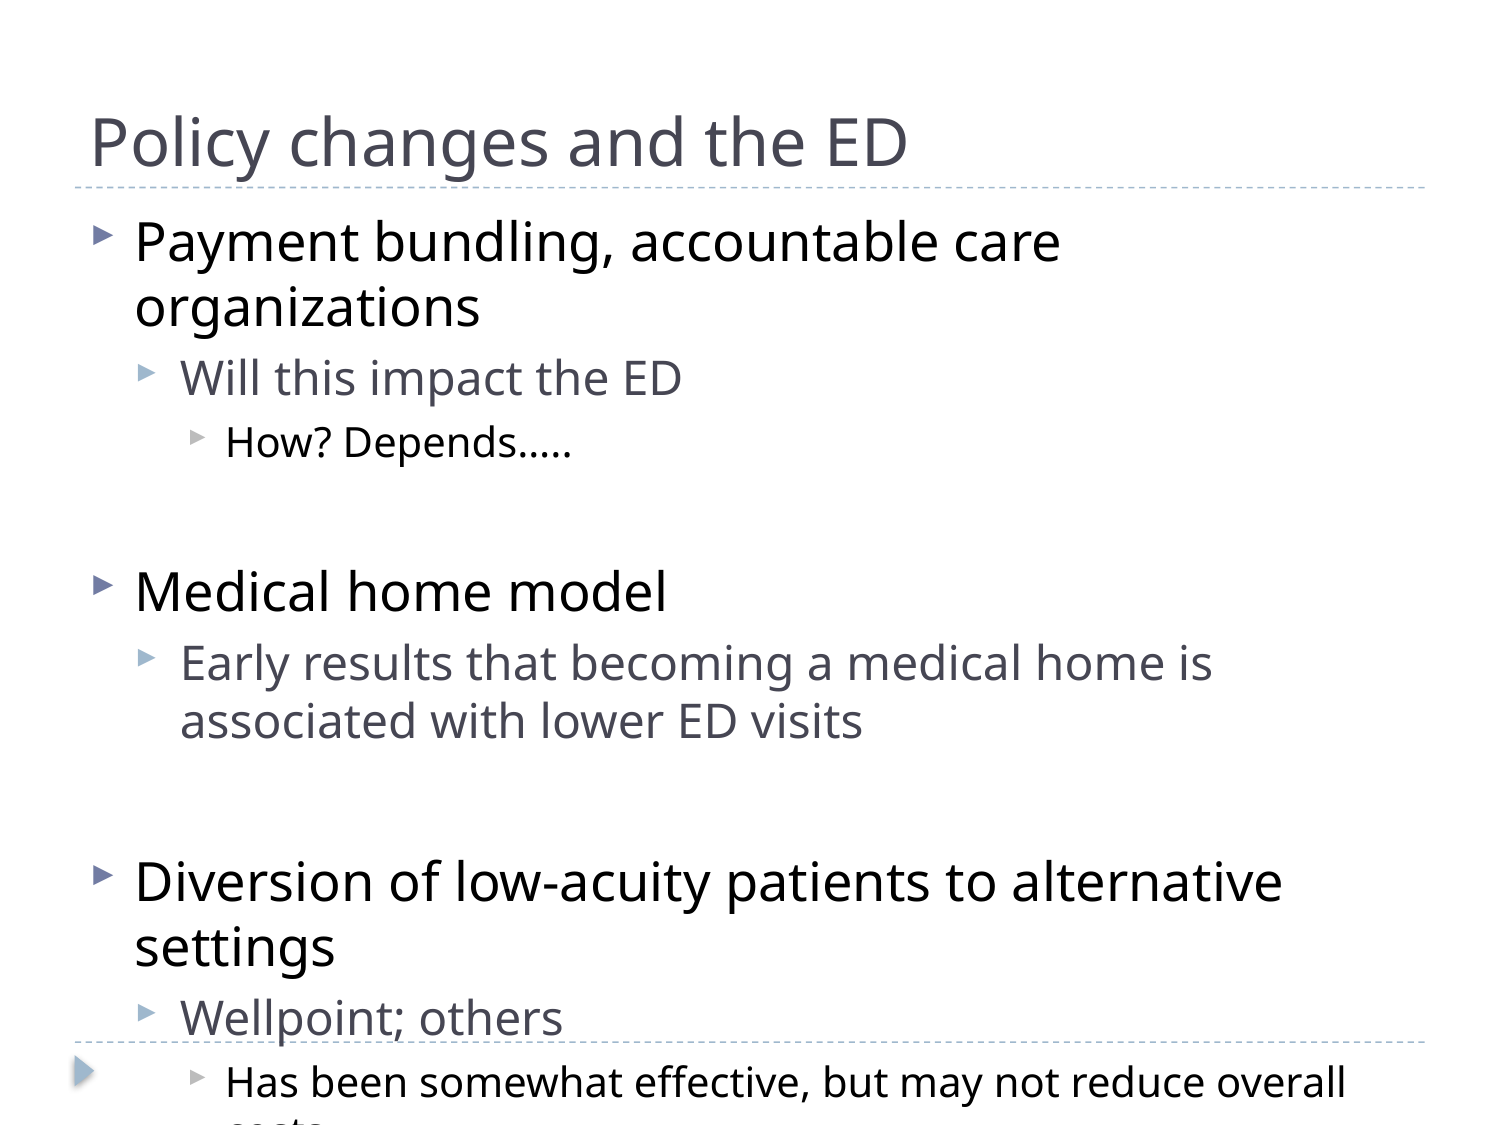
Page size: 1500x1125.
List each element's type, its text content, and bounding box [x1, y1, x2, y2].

title Policy changes and the ED [75, 24, 1425, 188]
list Payment bundling, accountable care organizations Will this impact the ED How? Depends….. Medical home model Early results that becoming a medical home is associated with lower ED visits Diversion of low-acuity patients to alternative settings Wellpoint; others Has been somewhat effective, but may not reduce overall costs [75, 200, 1425, 1010]
